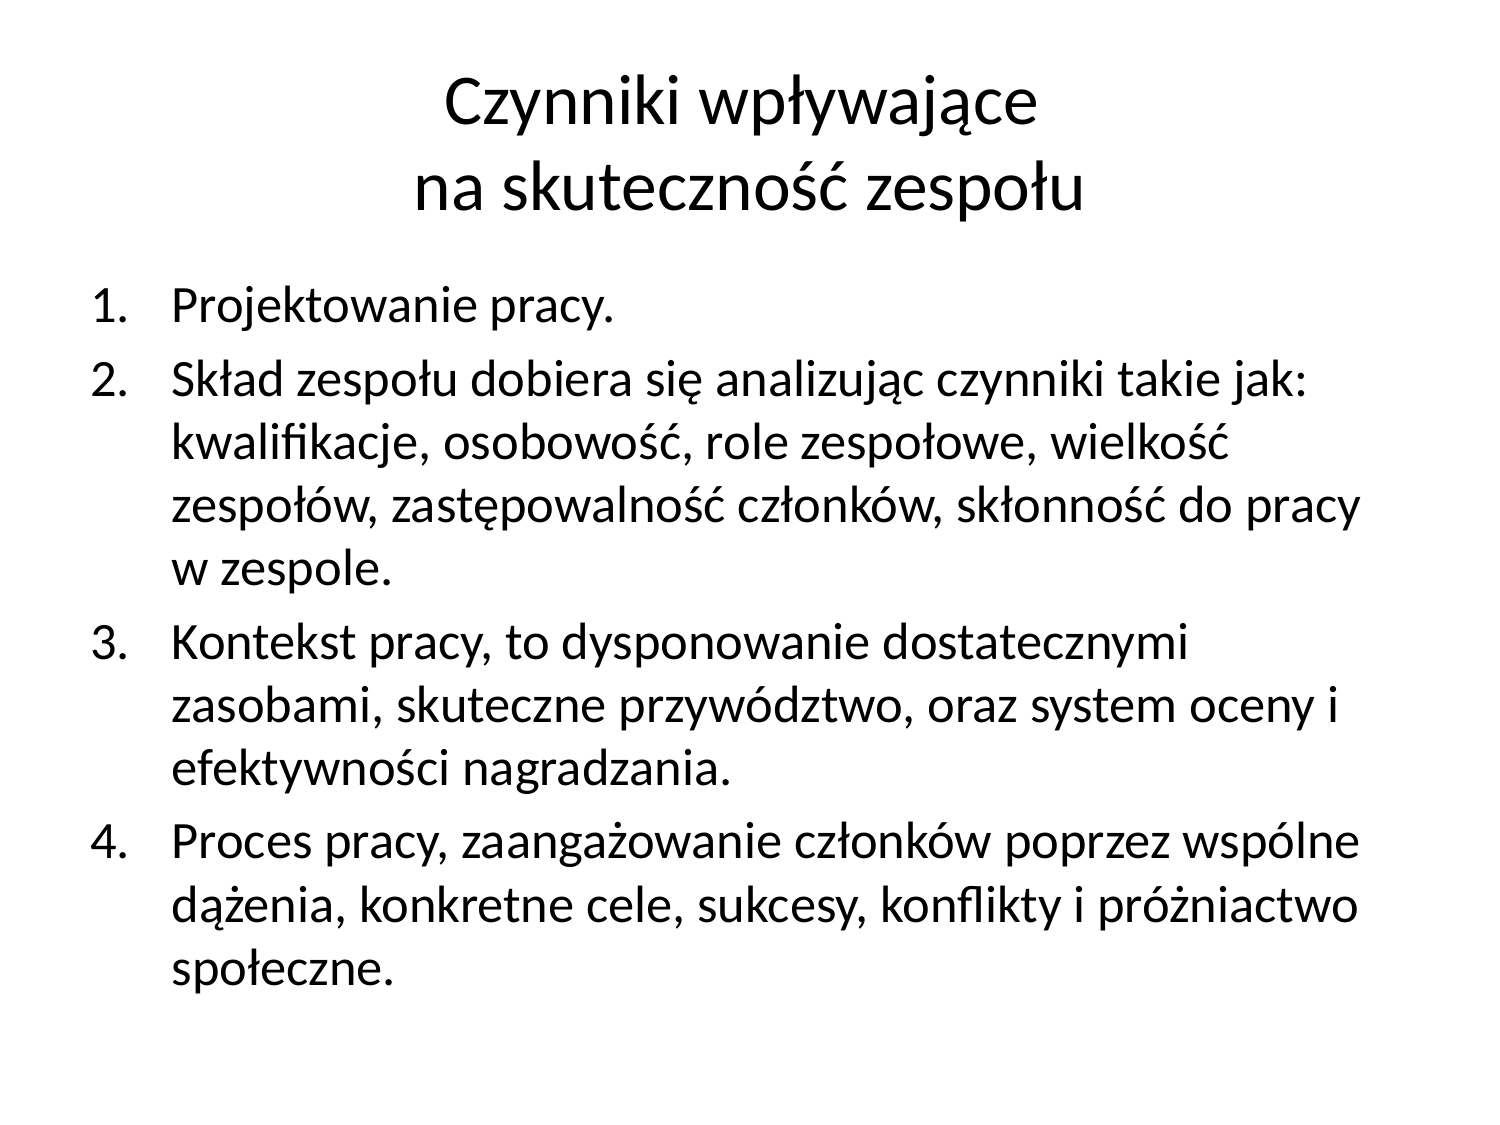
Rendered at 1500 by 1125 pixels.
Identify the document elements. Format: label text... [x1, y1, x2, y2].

title Czynniki wpływające na skuteczność zespołu [75, 45, 1425, 233]
list Projektowanie pracy. Skład zespołu dobiera się analizując czynniki takie jak: kwalifikacje, osobowość, role zespołowe, wielkość zespołów, zastępowalność członków, skłonność do pracy w zespole. Kontekst pracy, to dysponowanie dostatecznymi zasobami, skuteczne przywództwo, oraz system oceny i efektywności nagradzania. Proces pracy, zaangażowanie członków poprzez wspólne dążenia, konkretne cele, sukcesy, konflikty i próżniactwo społeczne. [75, 262, 1425, 1005]
